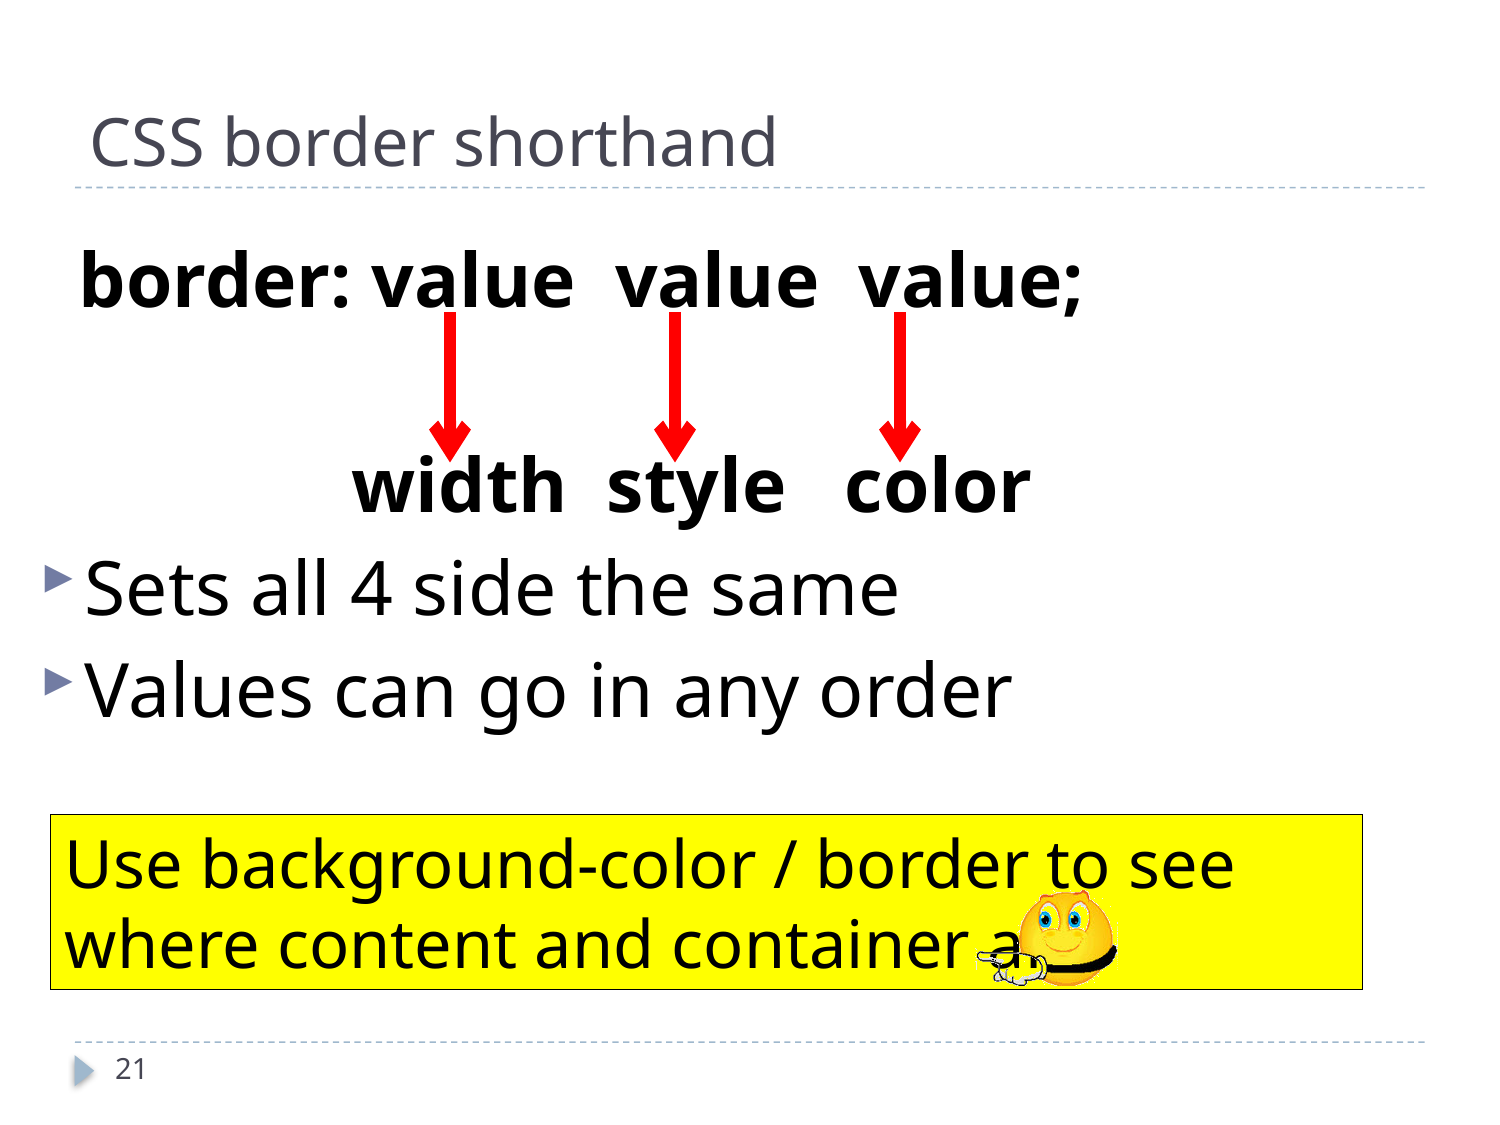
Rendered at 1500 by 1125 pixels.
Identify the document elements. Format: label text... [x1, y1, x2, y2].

slide_number 21 [100, 1042, 426, 1103]
text_box Use background-color / border to see where content and container are [50, 814, 1363, 990]
list border: value value value; width style color Sets all 4 side the same Values can go in any order [24, 224, 1488, 1025]
picture [974, 889, 1118, 989]
title CSS border shorthand [75, 24, 1425, 188]
